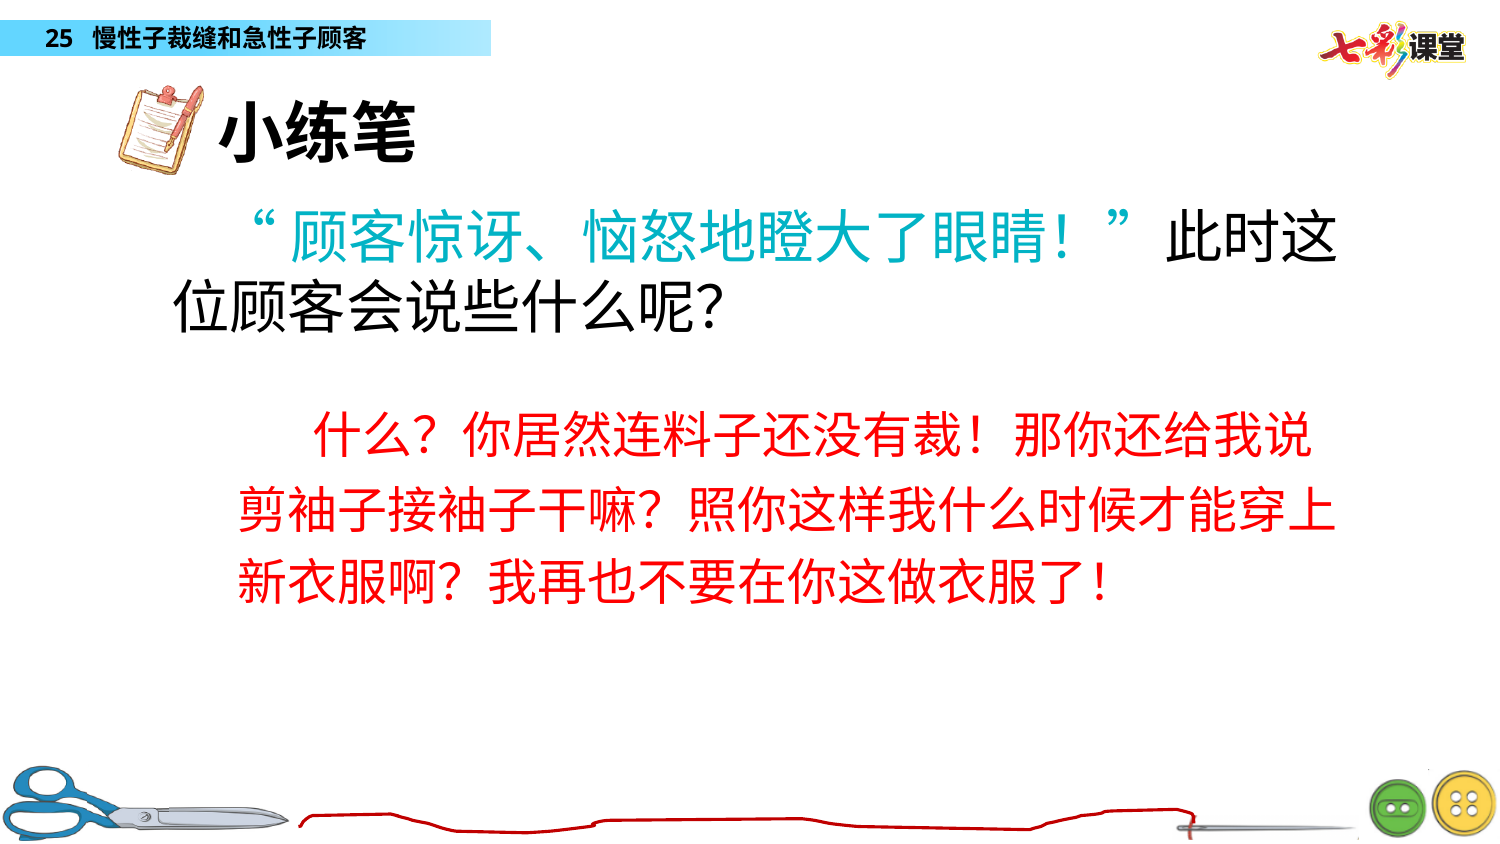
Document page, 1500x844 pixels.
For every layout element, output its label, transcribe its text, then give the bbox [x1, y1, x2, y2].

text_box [111, 85, 457, 178]
text_box 什么？你居然连料子还没有裁！那你还给我说剪袖子接袖子干嘛？照你这样我什么时候才能穿上新衣服啊？我再也不要在你这做衣服了！ [225, 365, 1353, 617]
picture [1316, 20, 1468, 80]
text_box “顾客惊讶、恼怒地瞪大了眼睛！”此时这位顾客会说些什么呢？ [160, 195, 1379, 347]
picture [1365, 769, 1500, 839]
picture [0, 764, 290, 844]
picture [1173, 816, 1358, 839]
